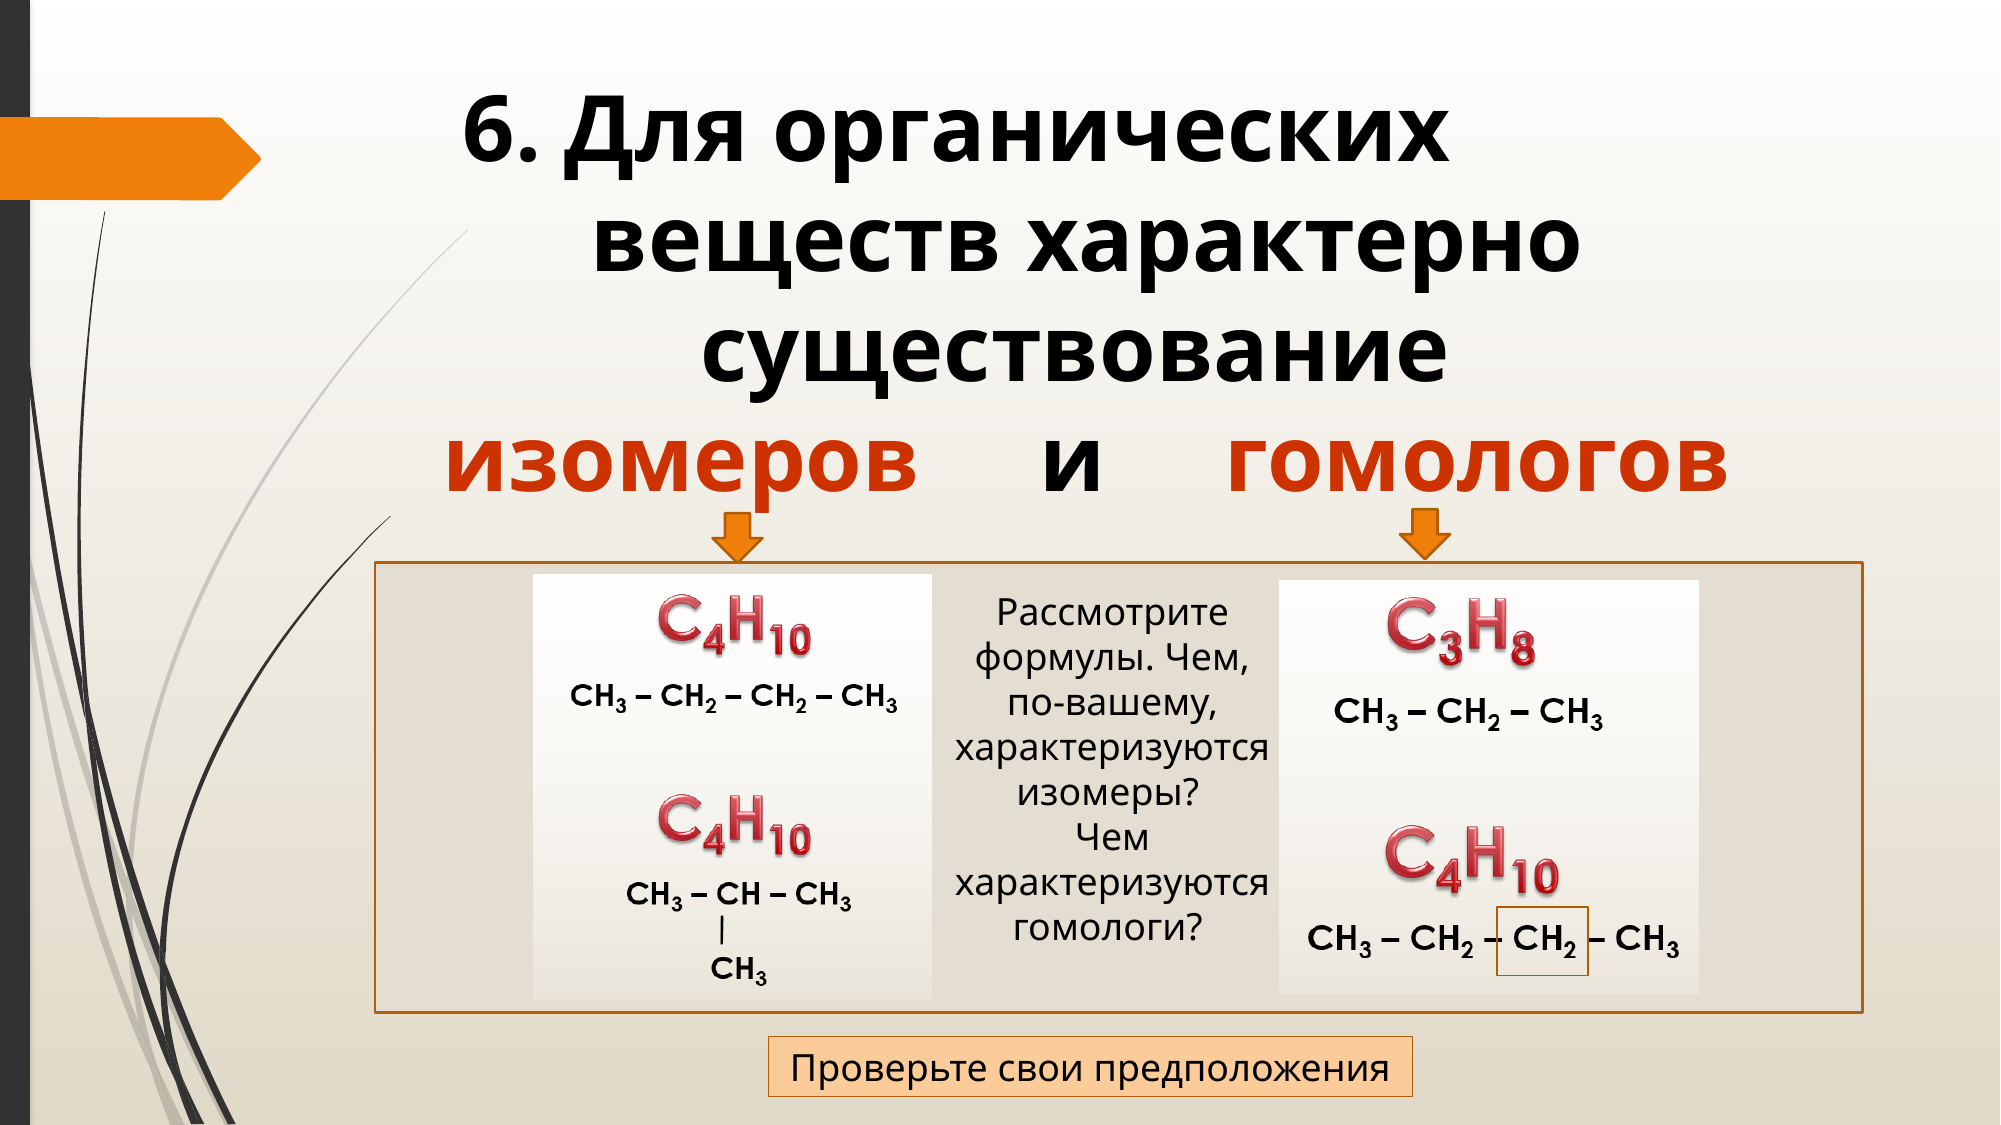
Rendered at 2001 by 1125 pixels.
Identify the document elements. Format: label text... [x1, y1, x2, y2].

text_box [711, 511, 764, 561]
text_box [374, 562, 1863, 1013]
text_box [1398, 507, 1452, 561]
text_box Проверьте свои предположения [768, 1036, 1413, 1097]
text_box 6. Для органических веществ характерно существование изомеров и гомологов [337, 62, 1838, 517]
